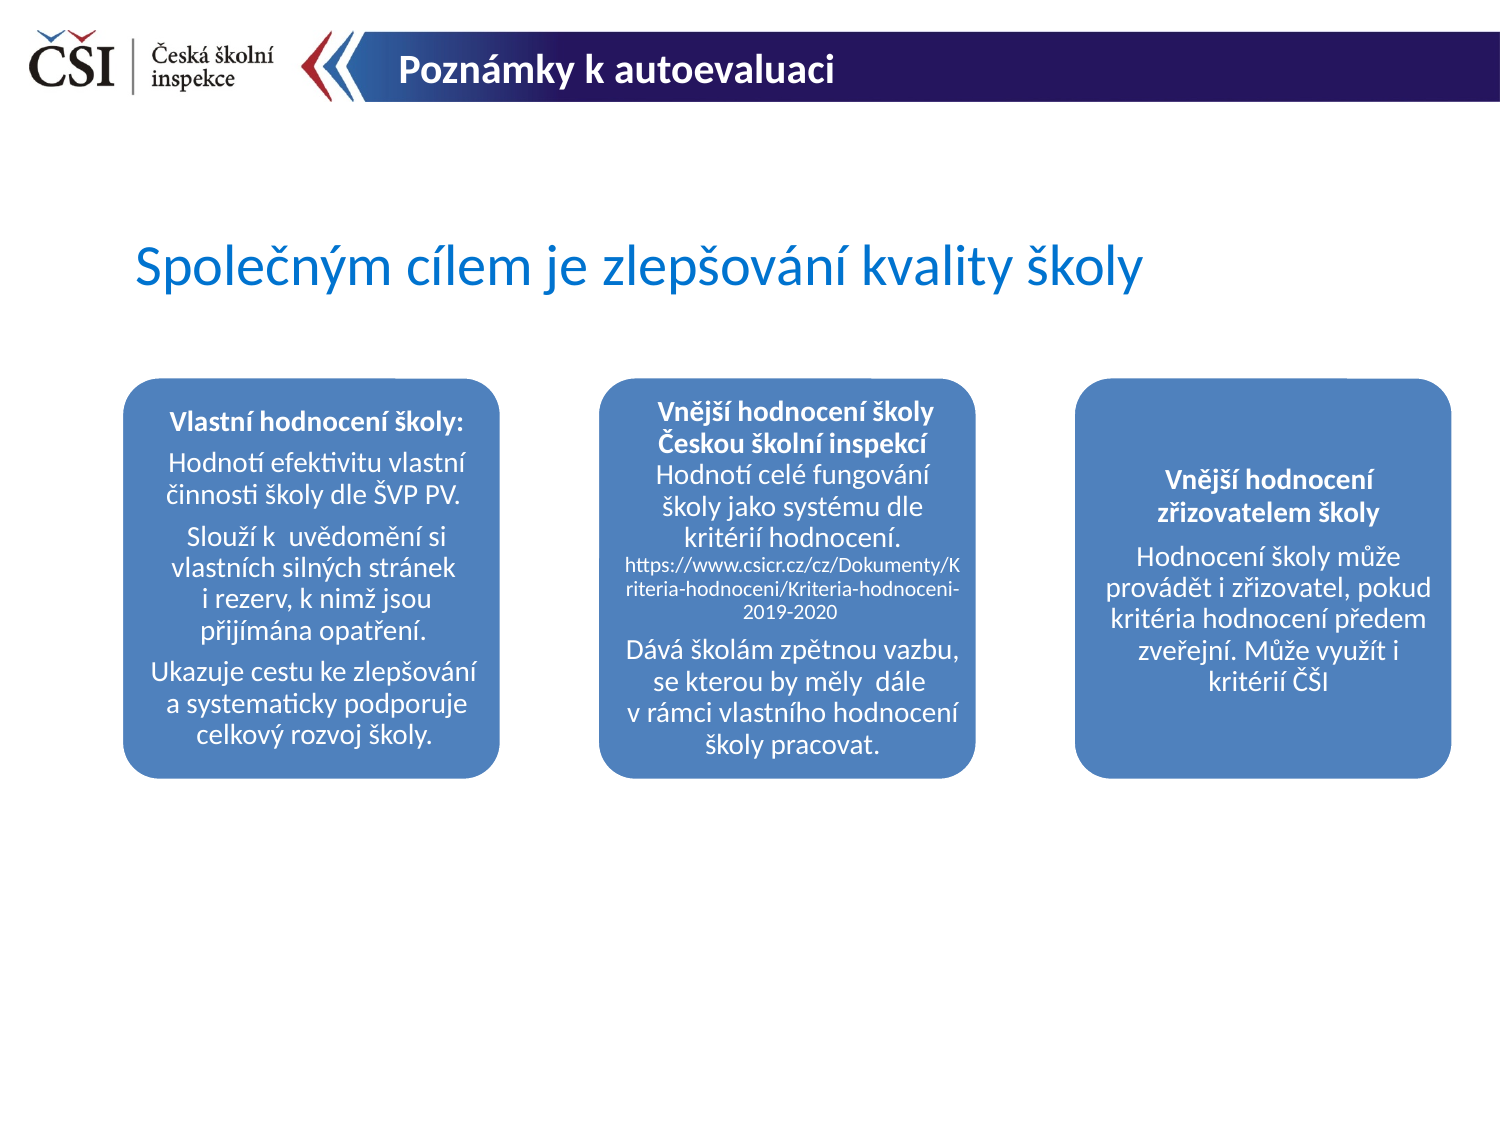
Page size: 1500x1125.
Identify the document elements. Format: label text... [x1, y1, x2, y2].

title Společným cílem je zlepšování kvality školy [120, 219, 1463, 295]
picture [29, 30, 1500, 102]
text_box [120, 375, 1455, 782]
text_box Poznámky k autoevaluaci [383, 33, 901, 100]
